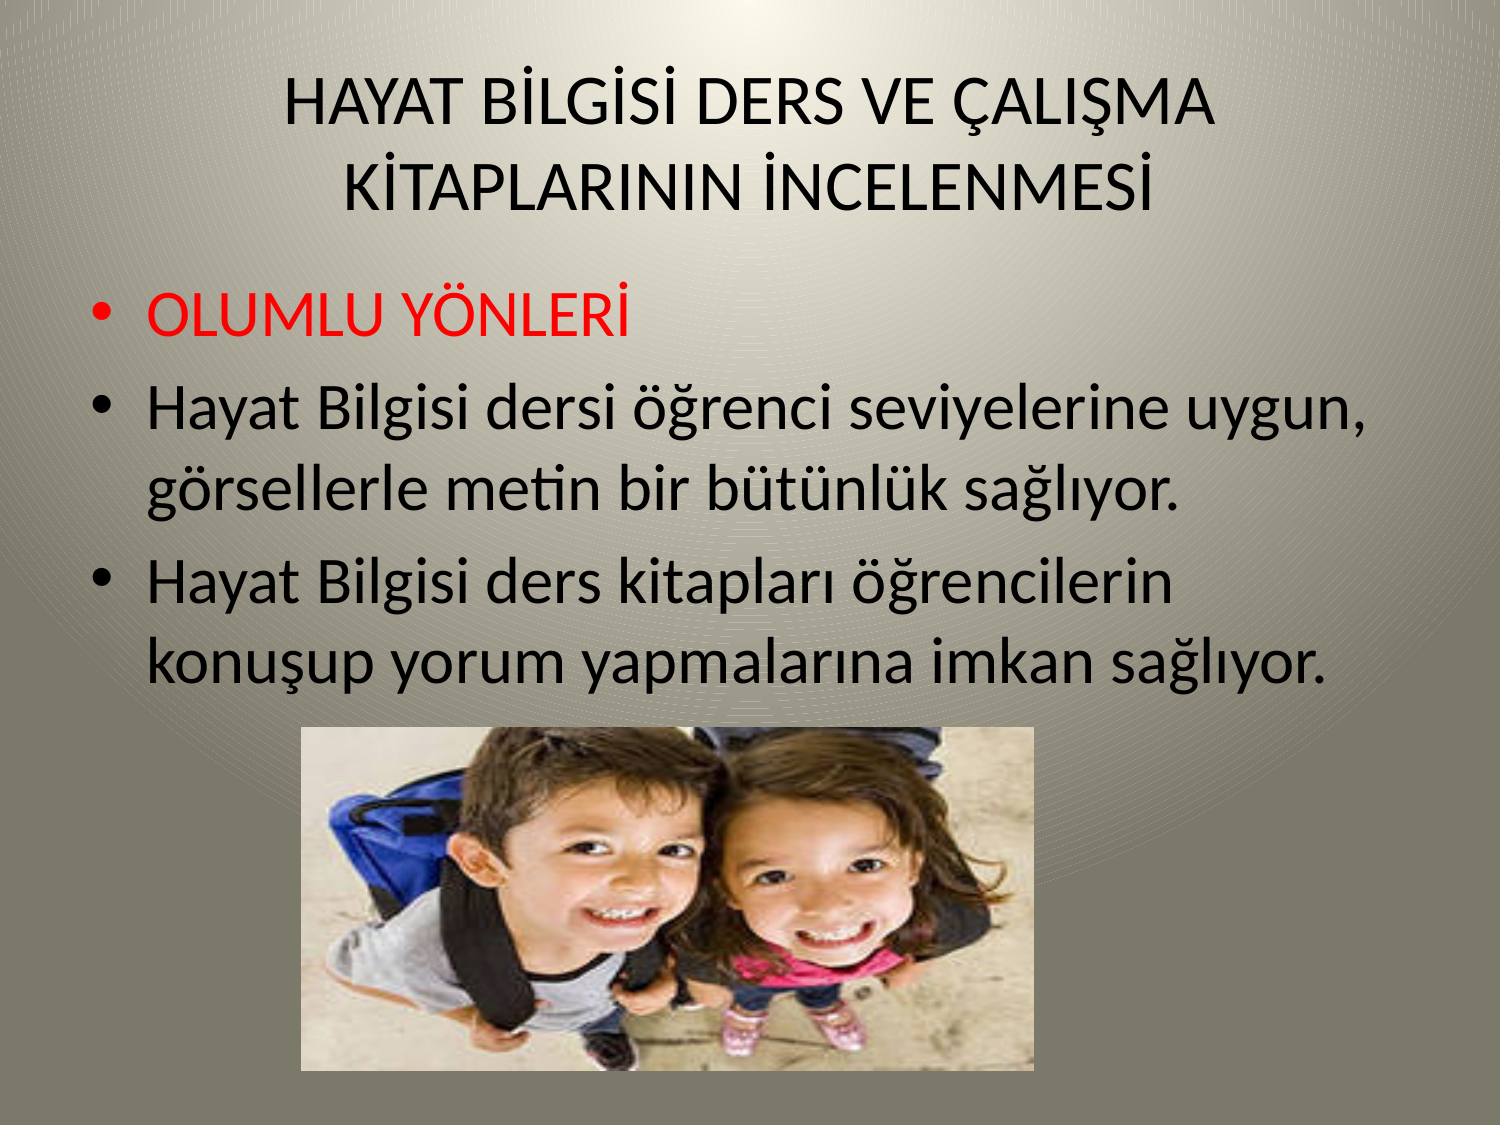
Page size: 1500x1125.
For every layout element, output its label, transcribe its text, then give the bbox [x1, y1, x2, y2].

list OLUMLU YÖNLERİ Hayat Bilgisi dersi öğrenci seviyelerine uygun, görsellerle metin bir bütünlük sağlıyor. Hayat Bilgisi ders kitapları öğrencilerin konuşup yorum yapmalarına imkan sağlıyor. [75, 262, 1425, 1005]
title HAYAT BİLGİSİ DERS VE ÇALIŞMA KİTAPLARININ İNCELENMESİ [75, 45, 1425, 233]
picture [300, 727, 1034, 1071]
